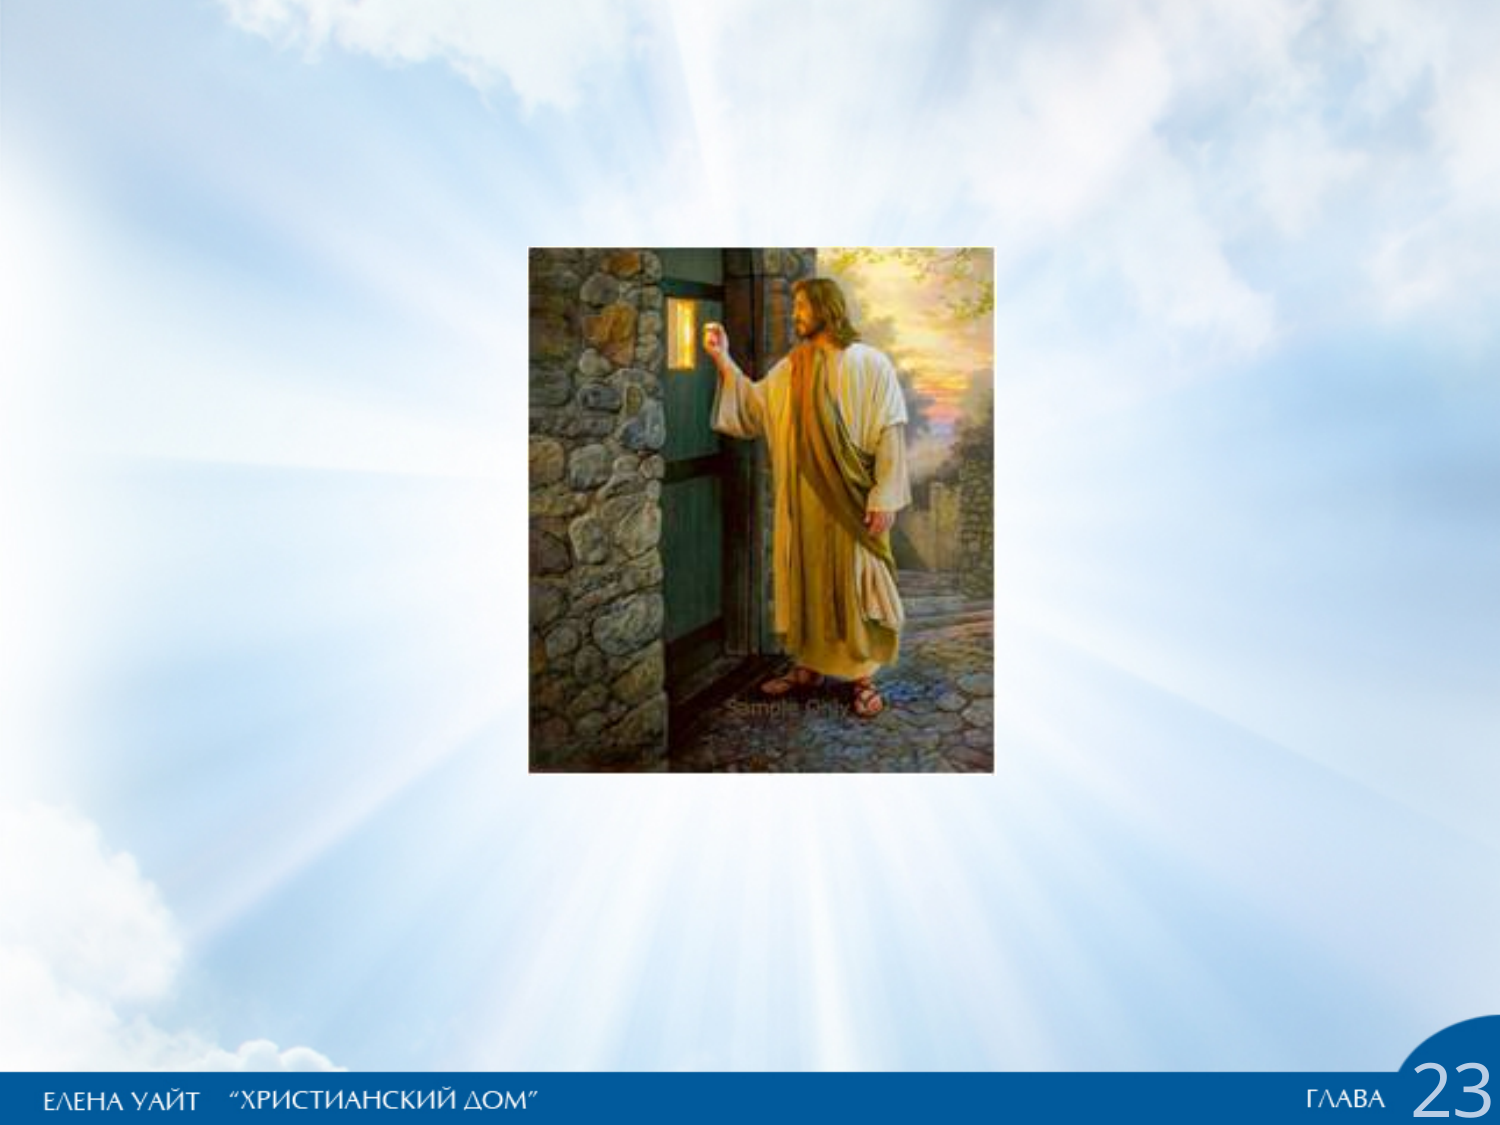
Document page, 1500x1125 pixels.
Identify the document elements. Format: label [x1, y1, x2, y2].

picture [0, 0, 1500, 1125]
list [527, 245, 997, 776]
